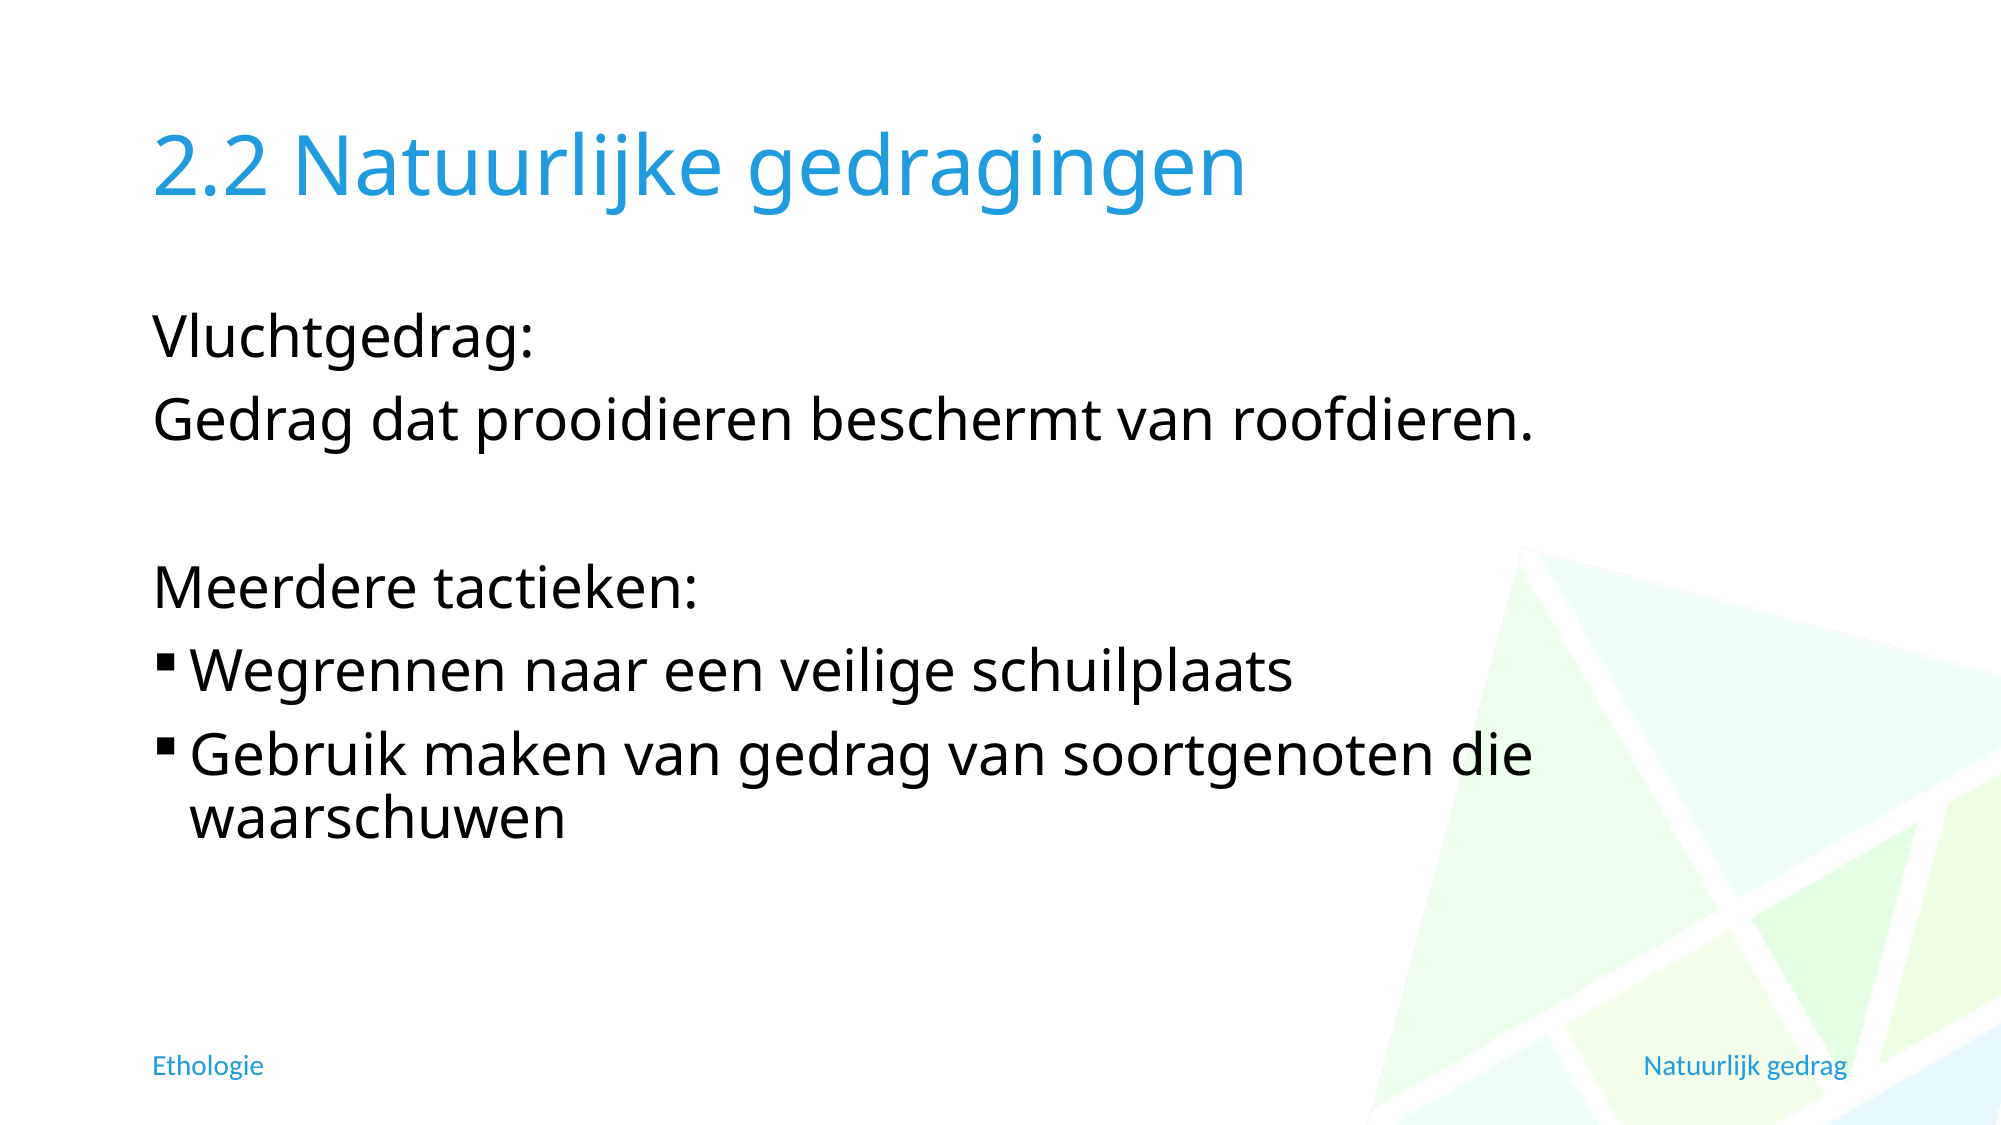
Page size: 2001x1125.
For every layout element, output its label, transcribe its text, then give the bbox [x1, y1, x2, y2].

title 2.2 Natuurlijke gedragingen [137, 59, 1863, 278]
list Vluchtgedrag: Gedrag dat prooidieren beschermt van roofdieren. Meerdere tactieken: Wegrennen naar een veilige schuilplaats Gebruik maken van gedrag van soortgenoten die waarschuwen [137, 299, 1863, 1014]
list Natuurlijk gedrag [1412, 1042, 1863, 1103]
list Ethologie [137, 1042, 588, 1103]
